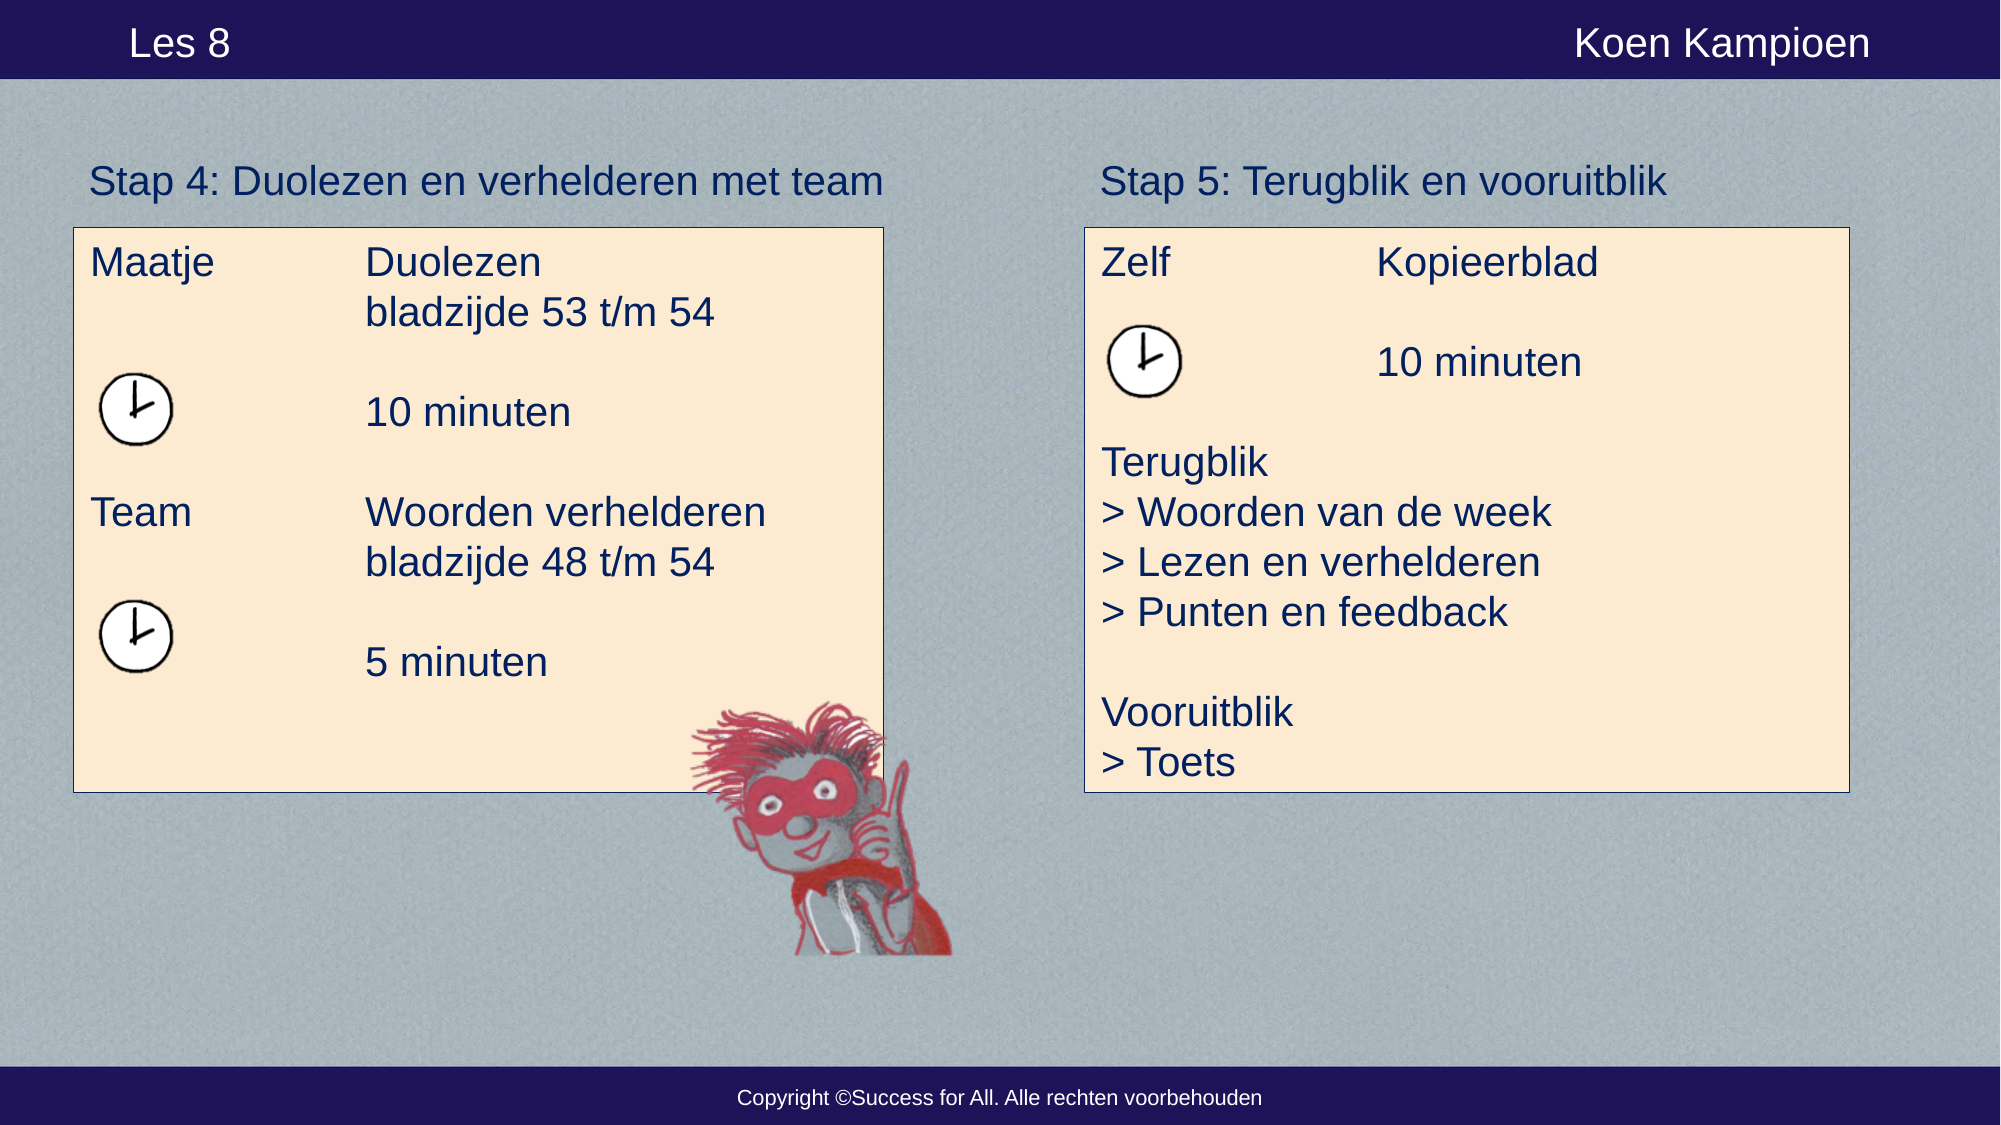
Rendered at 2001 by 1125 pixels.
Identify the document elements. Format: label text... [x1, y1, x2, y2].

text_box Stap 4: Duolezen en verhelderen met team [73, 146, 917, 212]
text_box Zelf Kopieerblad 10 minuten Terugblik > Woorden van de week > Lezen en verhelderen > Punten en feedback Vooruitblik > Toets [1084, 227, 1850, 793]
text_box Koen Kampioen [999, 8, 1886, 73]
text_box Les 8 [114, 8, 354, 73]
text_box Stap 5: Terugblik en vooruitblik [1084, 146, 1877, 212]
text_box Copyright ©Success for All. Alle rechten voorbehouden [0, 1076, 2000, 1125]
picture [0, 0, 2001, 1125]
text_box Maatje Duolezen bladzijde 53 t/m 54 10 minuten Team Woorden verhelderen bladzijde 48 t/m 54 5 minuten [73, 227, 884, 793]
